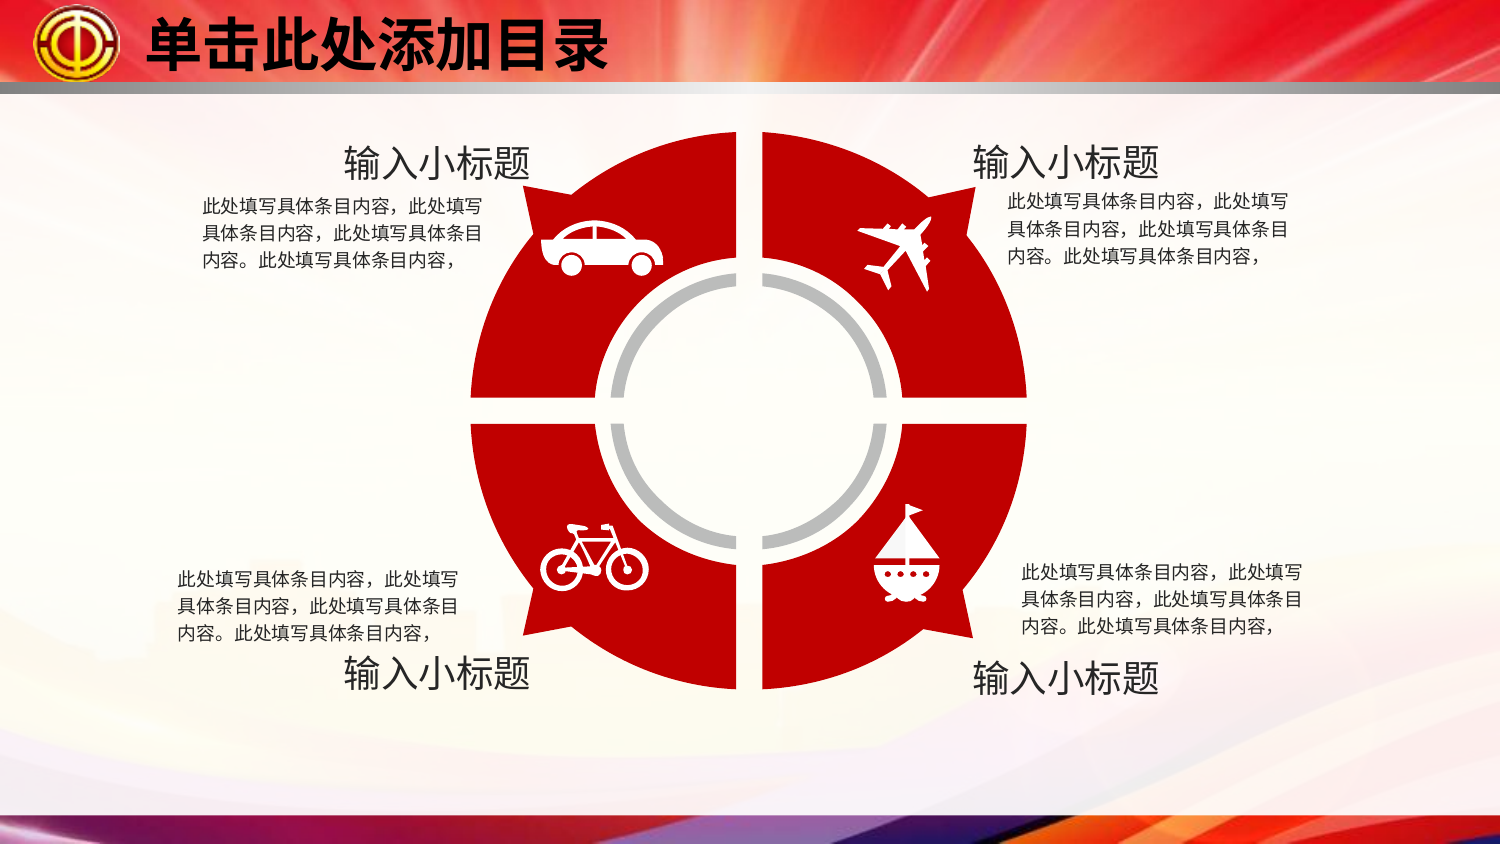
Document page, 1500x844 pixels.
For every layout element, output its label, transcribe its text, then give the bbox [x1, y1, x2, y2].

text_box [610, 423, 737, 550]
text_box 此处填写具体条目内容，此处填写具体条目内容，此处填写具体条目内容。此处填写具体条目内容， [187, 182, 510, 279]
text_box [470, 423, 737, 690]
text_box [540, 522, 649, 592]
text_box 输入小标题 [329, 642, 547, 703]
text_box [610, 273, 737, 398]
picture [0, 816, 1500, 844]
text_box 输入小标题 [957, 647, 1175, 707]
text_box [762, 273, 887, 398]
text_box [762, 423, 1027, 690]
text_box 此处填写具体条目内容，此处填写具体条目内容，此处填写具体条目内容。此处填写具体条目内容， [163, 555, 486, 652]
text_box 输入小标题 [329, 132, 547, 193]
text_box 输入小标题 [957, 132, 1175, 192]
picture [0, 0, 1500, 82]
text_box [541, 220, 664, 276]
text_box [762, 132, 1027, 398]
text_box [762, 423, 887, 550]
text_box [470, 132, 737, 398]
text_box 此处填写具体条目内容，此处填写具体条目内容，此处填写具体条目内容。此处填写具体条目内容， [992, 178, 1316, 275]
text_box 此处填写具体条目内容，此处填写具体条目内容，此处填写具体条目内容。此处填写具体条目内容， [1006, 548, 1330, 645]
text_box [873, 504, 940, 603]
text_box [857, 214, 934, 292]
